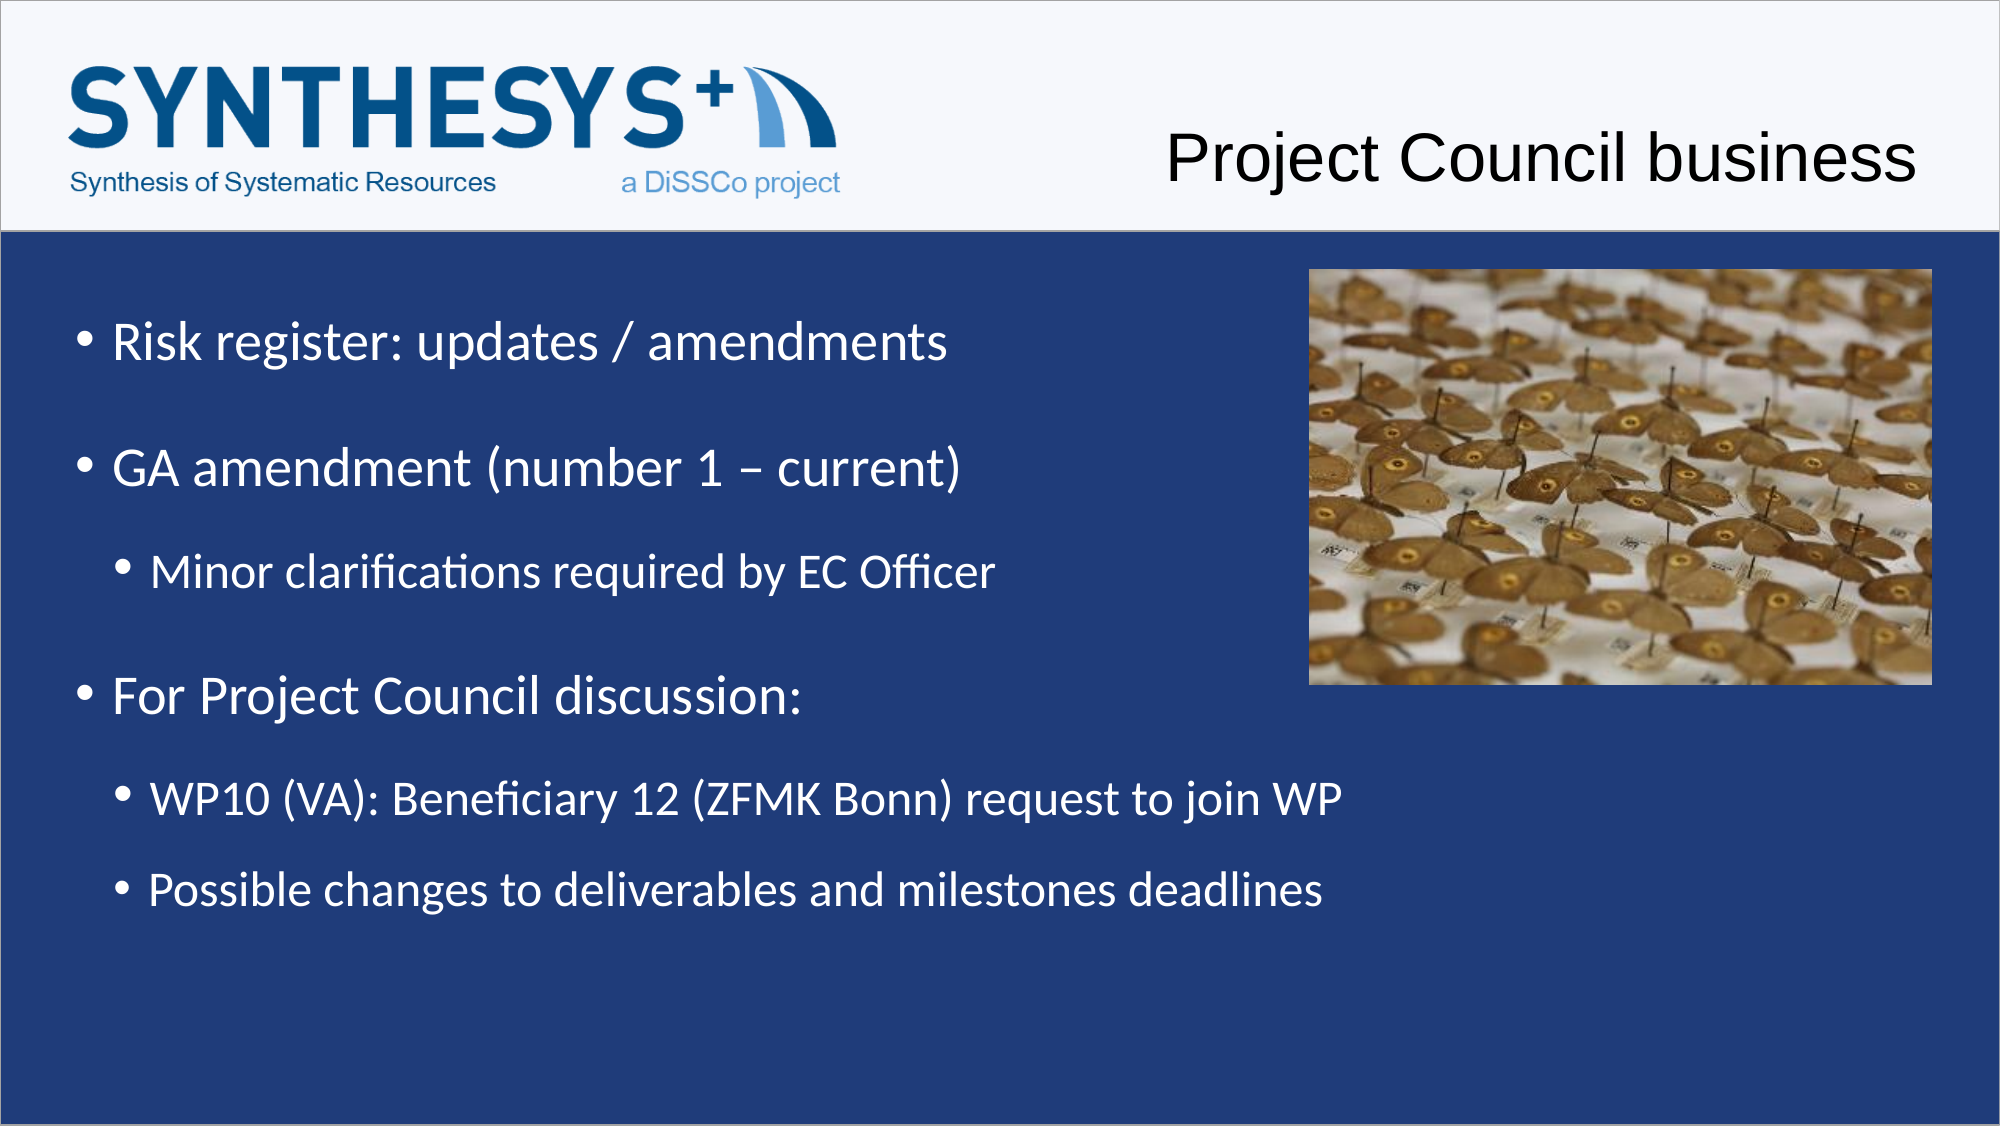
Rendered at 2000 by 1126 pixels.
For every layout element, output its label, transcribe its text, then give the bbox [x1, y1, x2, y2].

title Project Council business [932, 50, 1927, 266]
text_box [0, 0, 2000, 232]
text_box [0, 232, 2000, 1126]
text_box Risk register: updates / amendments GA amendment (number 1 – current) Minor clarifications required by EC Officer For Project Council discussion: WP10 (VA): Beneficiary 12 (ZFMK Bonn) request to join WP Possible changes to deliverables and milestones deadlines [68, 266, 1927, 921]
picture [1309, 269, 1932, 685]
picture [68, 66, 841, 203]
